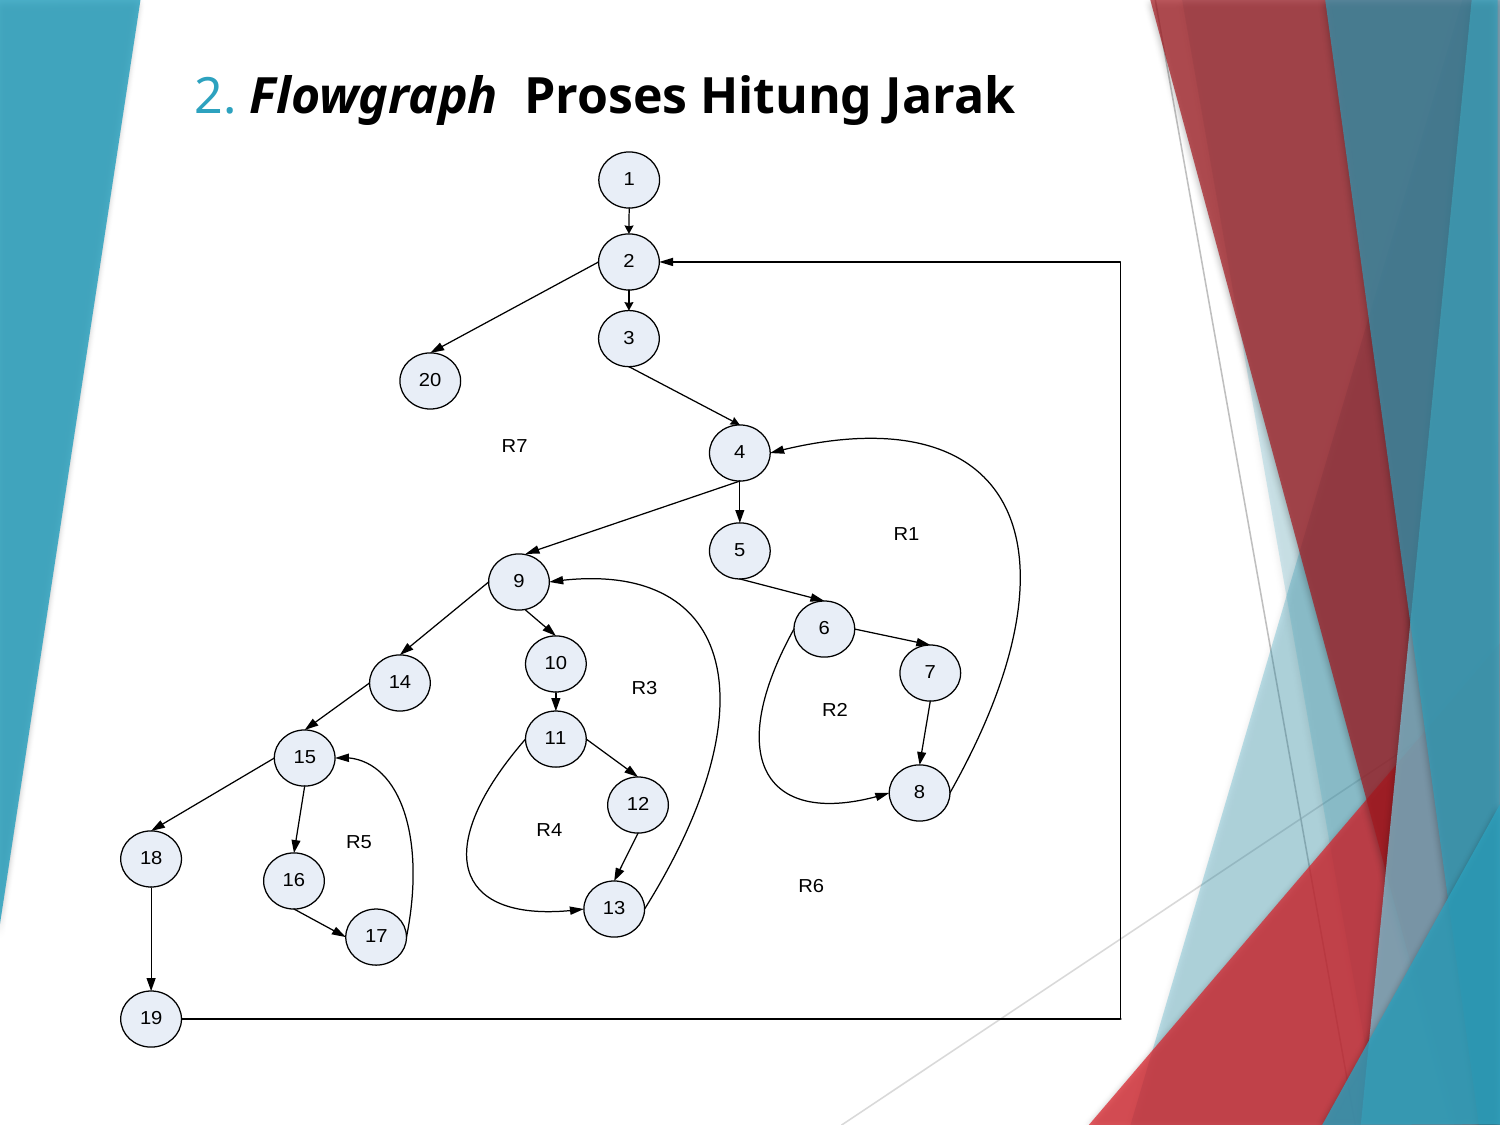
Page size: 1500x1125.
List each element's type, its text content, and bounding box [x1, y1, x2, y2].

subtitle 2. Flowgraph Proses Hitung Jarak [179, 1, 1136, 139]
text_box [118, 149, 1136, 1049]
